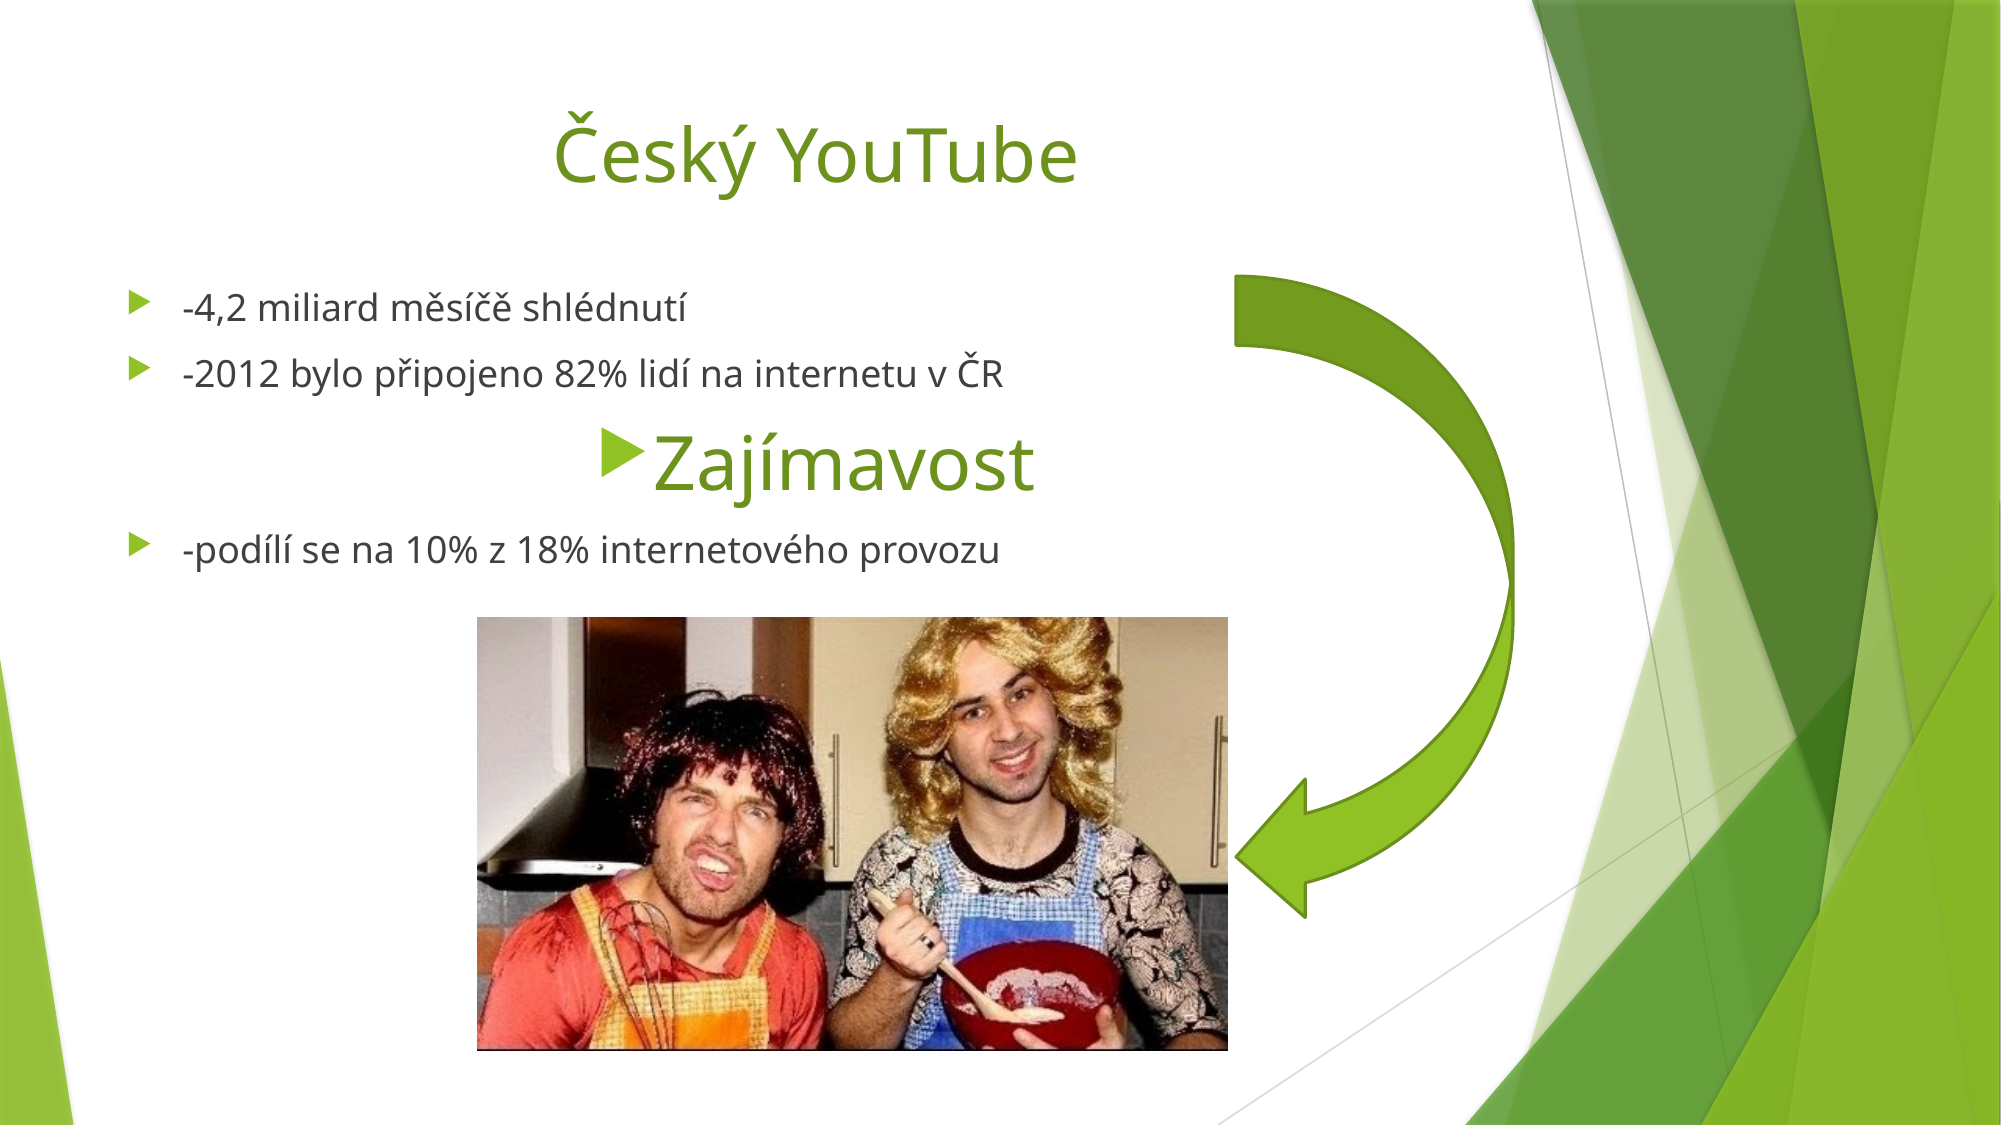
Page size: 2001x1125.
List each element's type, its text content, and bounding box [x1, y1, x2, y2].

picture [477, 617, 1229, 1052]
list -4,2 miliard měsíčě shlédnutí -2012 bylo připojeno 82% lidí na internetu v ČR Zajímavost -podílí se na 10% z 18% internetového provozu [111, 276, 1522, 1125]
text_box [1234, 274, 1515, 919]
title Český YouTube [111, 99, 1522, 223]
